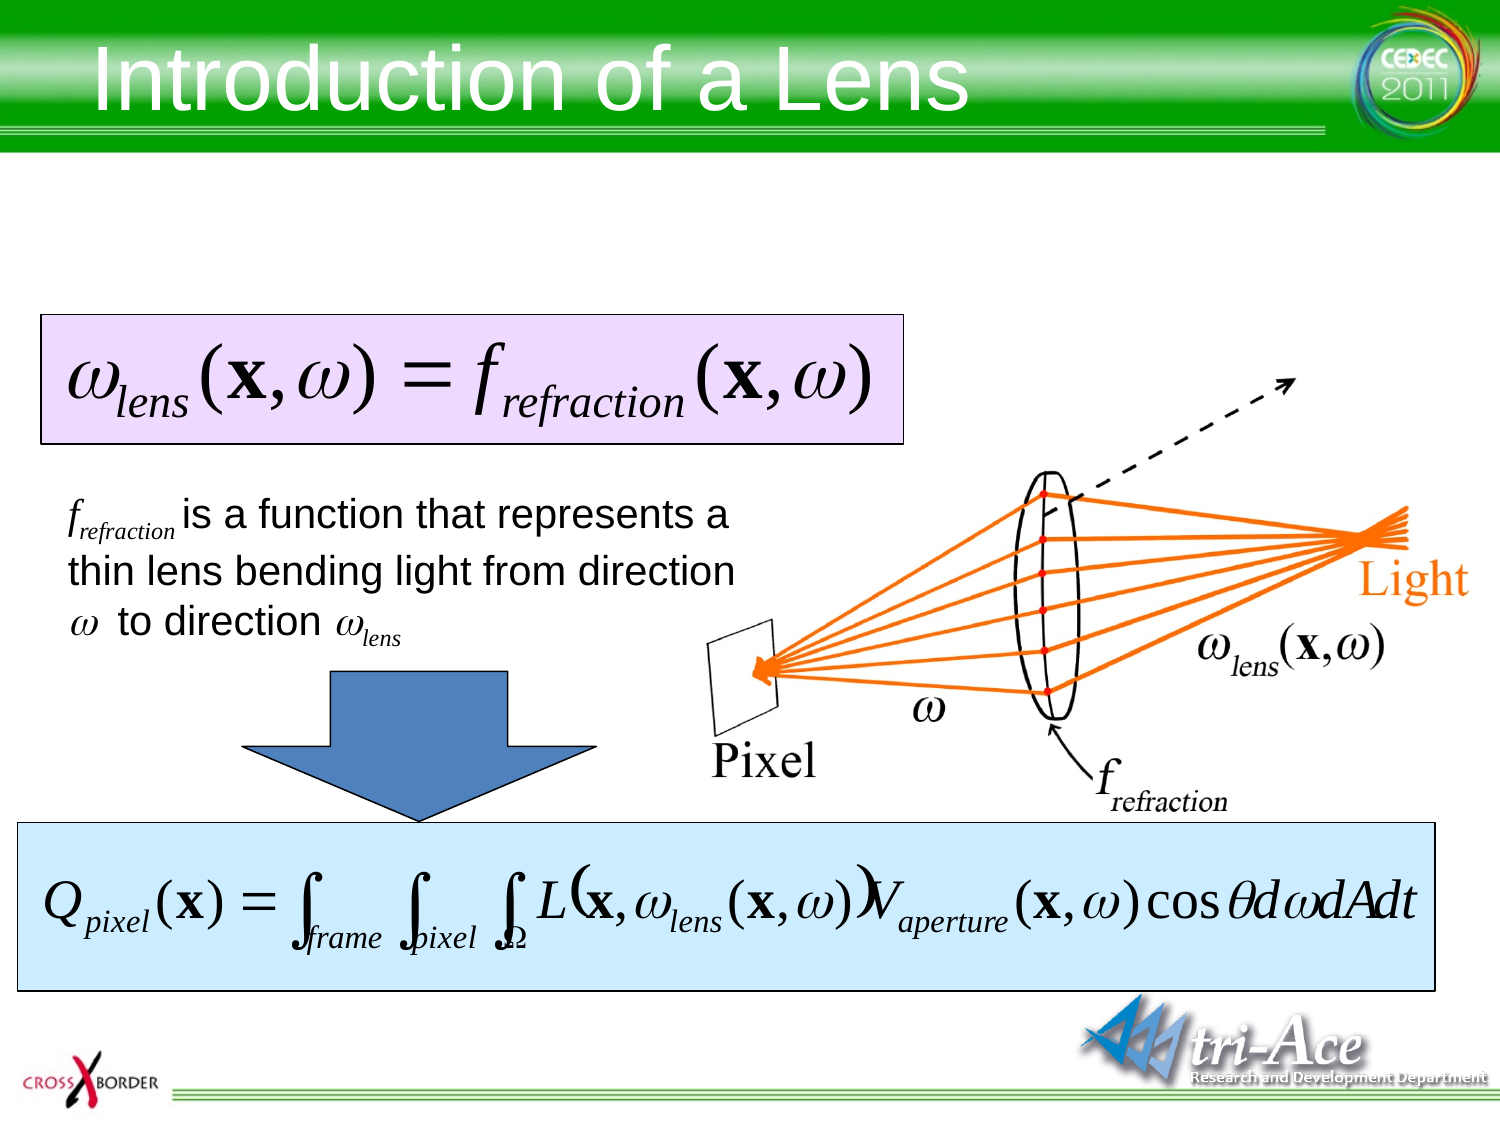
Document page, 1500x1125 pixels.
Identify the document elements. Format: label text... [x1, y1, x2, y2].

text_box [54, 318, 888, 445]
text_box [241, 671, 597, 822]
picture [660, 337, 1495, 825]
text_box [35, 847, 1429, 970]
title Introduction of a Lens [74, 7, 1426, 140]
picture [0, 987, 1500, 1125]
text_box frefraction is a function that represents a thin lens bending light from direction w to direction wlens [53, 479, 655, 659]
text_box [41, 314, 904, 445]
picture [0, 0, 1500, 155]
text_box [17, 822, 1436, 992]
